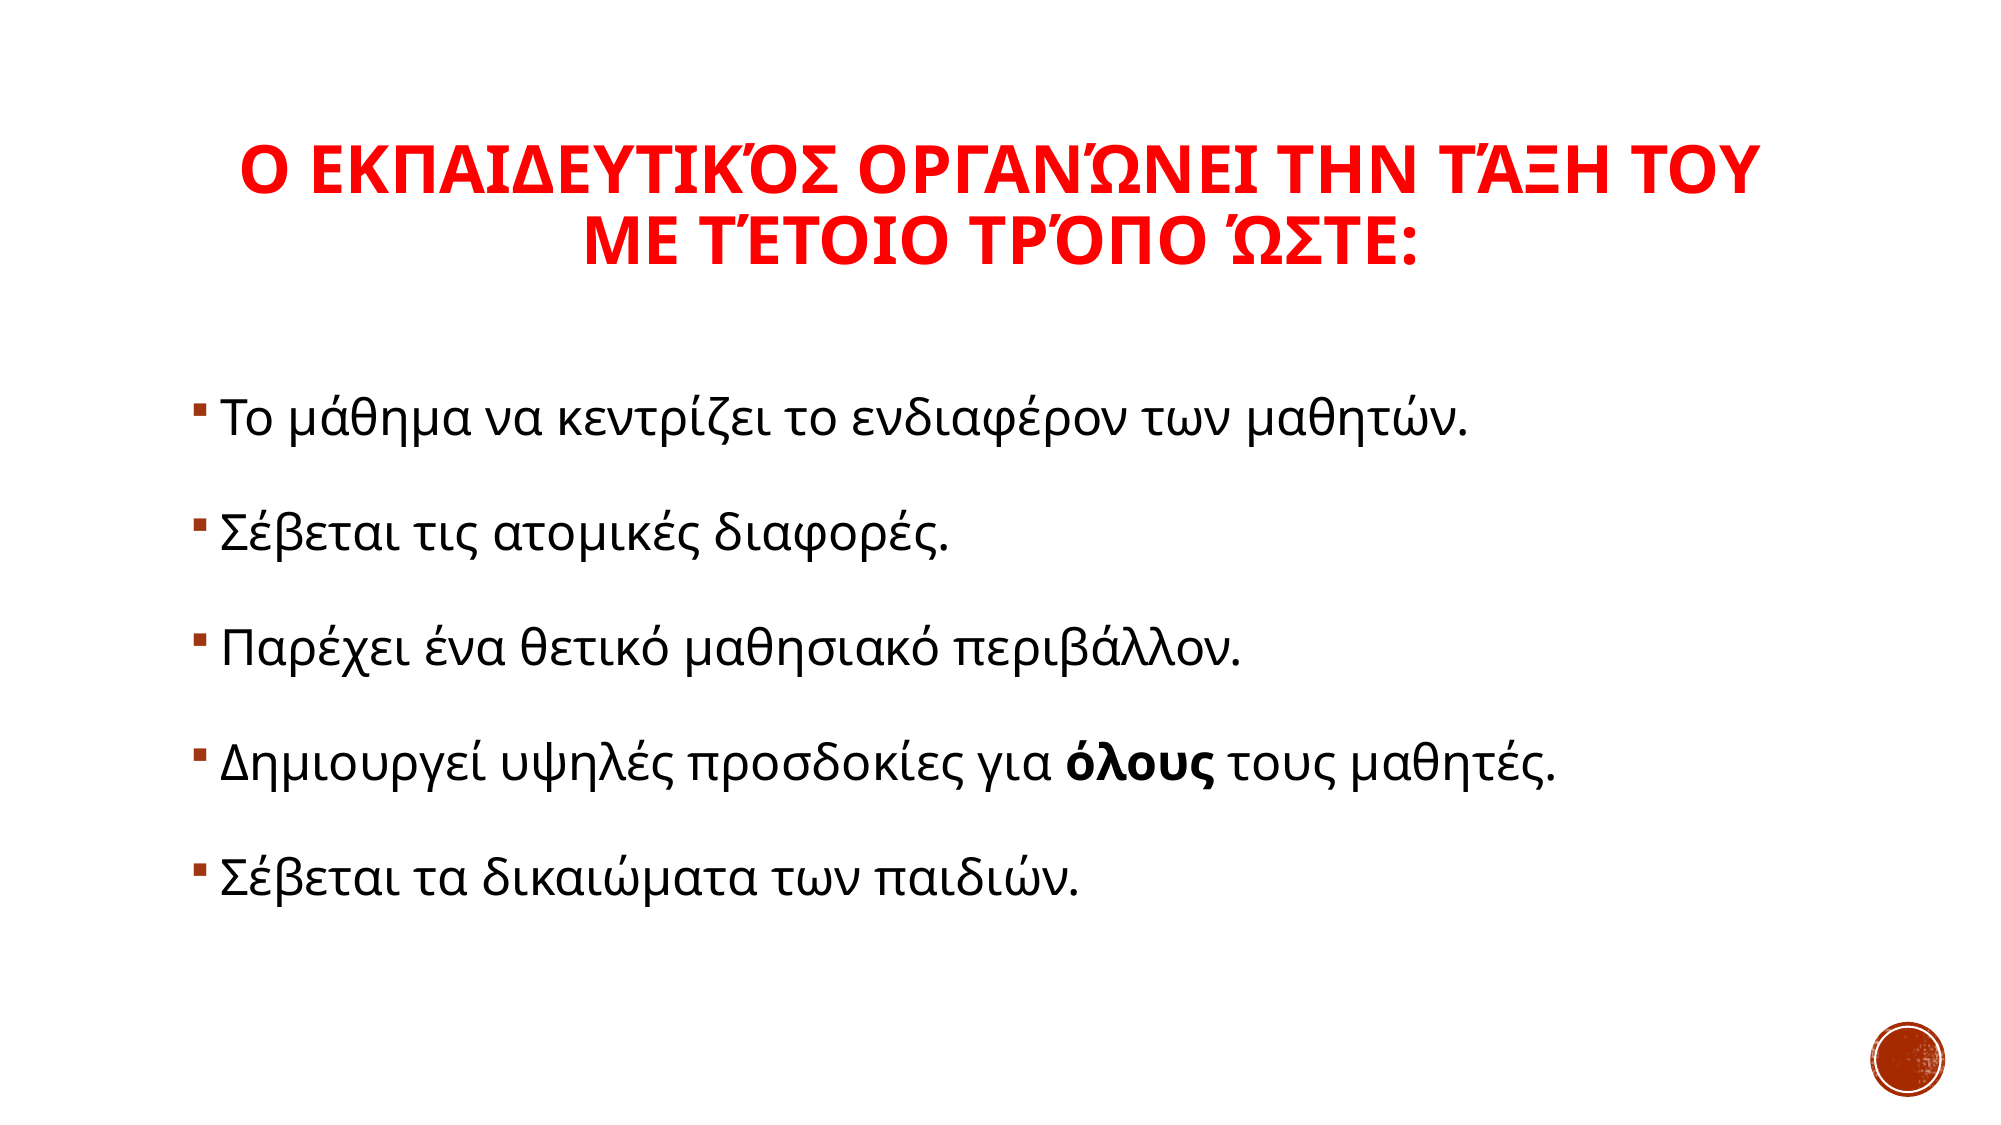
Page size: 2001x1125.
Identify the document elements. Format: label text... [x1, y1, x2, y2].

title Ο εκπαιδευτικός οργανώνει την τάξη του με τέτοιο τρόπο ώστε: [175, 79, 1826, 344]
list Το μάθημα να κεντρίζει το ενδιαφέρον των μαθητών. Σέβεται τις ατομικές διαφορές. Παρέχει ένα θετικό μαθησιακό περιβάλλον. Δημιουργεί υψηλές προσδοκίες για όλους τους μαθητές. Σέβεται τα δικαιώματα των παιδιών. [175, 348, 1826, 1013]
